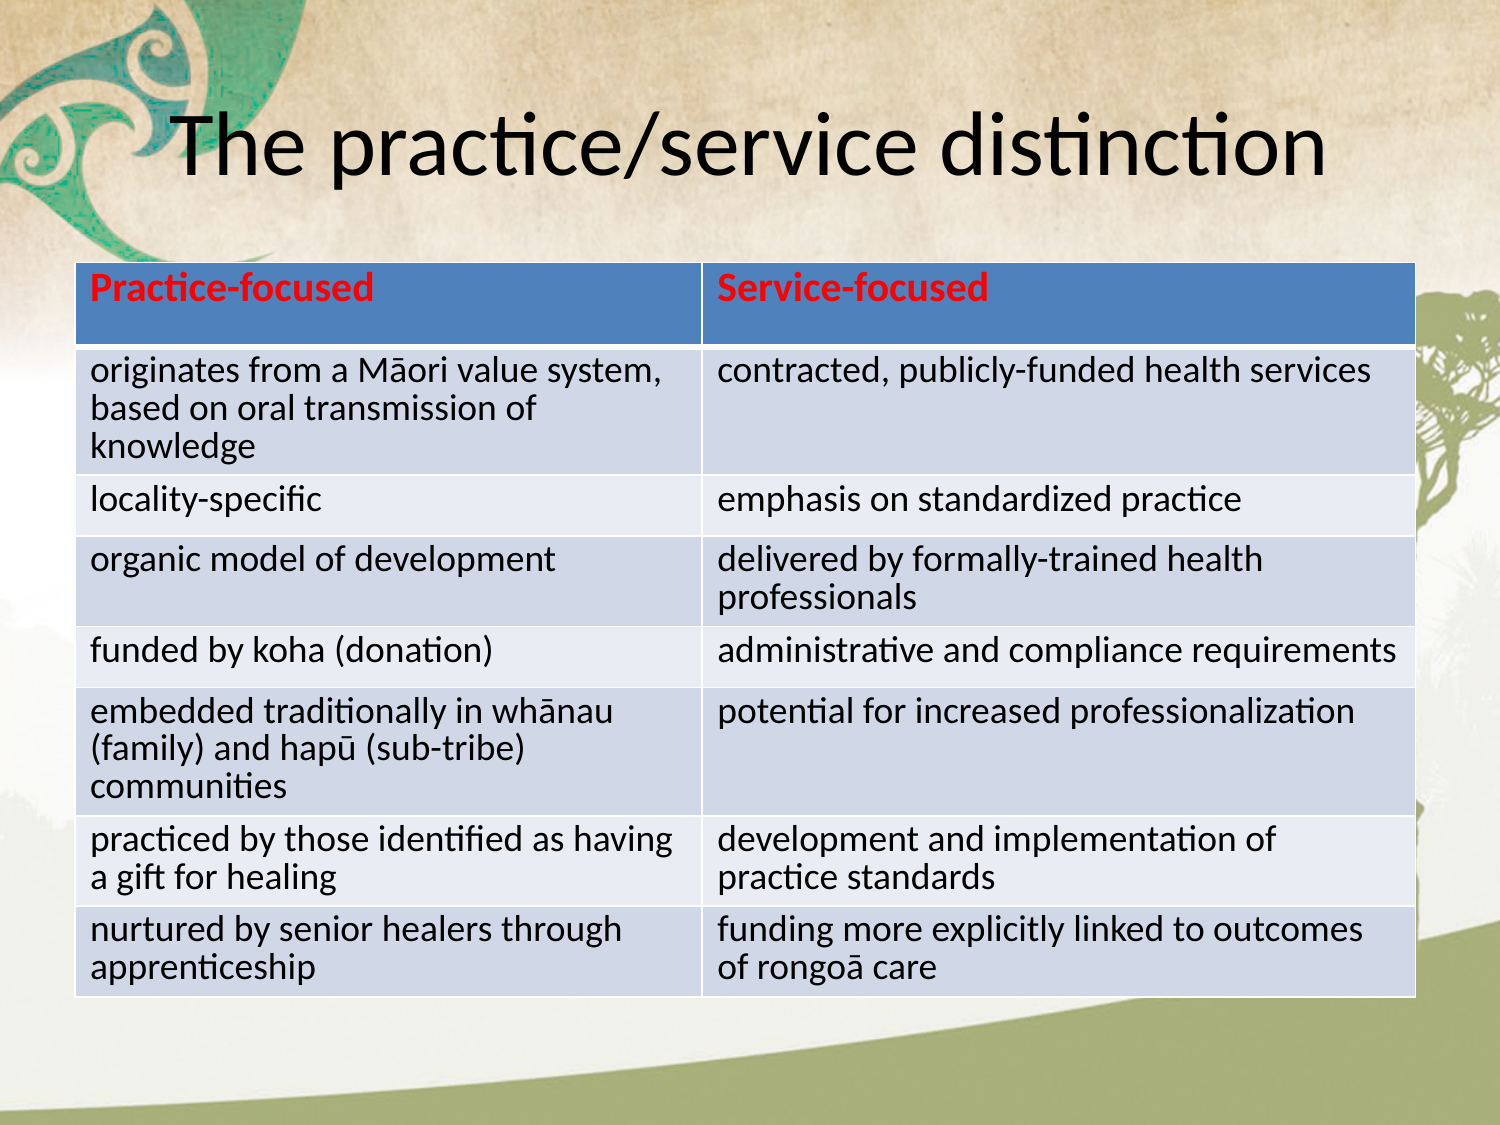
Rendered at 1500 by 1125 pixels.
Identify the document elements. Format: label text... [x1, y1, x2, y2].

table_cell organic model of development [76, 537, 701, 626]
table_cell originates from a Māori value system, based on oral transmission of knowledge [76, 350, 701, 474]
table_cell potential for increased professionalization [703, 688, 1415, 815]
table_cell funded by koha (donation) [76, 627, 701, 687]
table_cell funding more explicitly linked to outcomes of rongoā care [703, 907, 1415, 996]
table_cell practiced by those identified as having a gift for healing [76, 817, 701, 905]
table_cell locality-specific [76, 476, 701, 535]
table_header Practice-focused [76, 263, 701, 344]
table_header Service-focused [703, 263, 1415, 344]
table_cell delivered by formally-trained health professionals [703, 537, 1415, 626]
title The practice/service distinction [75, 45, 1425, 233]
table_cell development and implementation of practice standards [703, 817, 1415, 905]
picture [0, 0, 1500, 1125]
table_cell nurtured by senior healers through apprenticeship [76, 907, 701, 996]
table_cell contracted, publicly-funded health services [703, 350, 1415, 474]
table_cell emphasis on standardized practice [703, 476, 1415, 535]
table_cell embedded traditionally in whānau (family) and hapū (sub-tribe) communities [76, 688, 701, 815]
table_cell administrative and compliance requirements [703, 627, 1415, 687]
